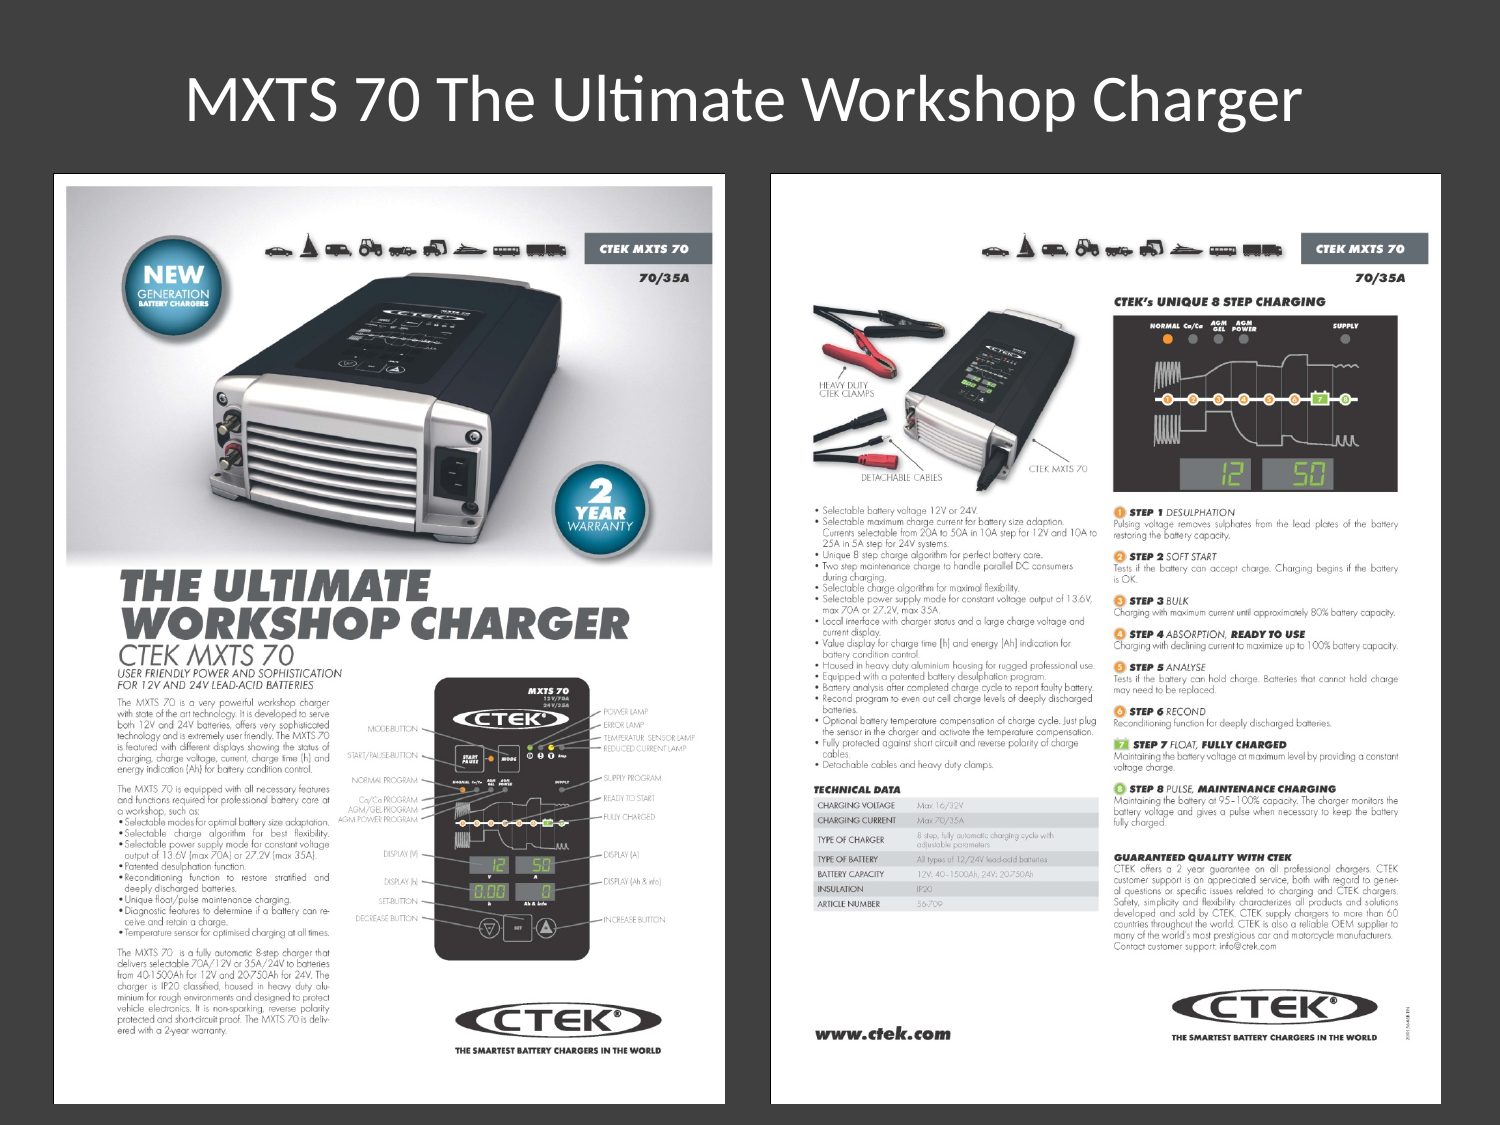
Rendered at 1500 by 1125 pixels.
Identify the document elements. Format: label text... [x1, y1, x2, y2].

text_box MXTS 70 The Ultimate Workshop Charger [169, 47, 1320, 143]
picture [53, 173, 725, 1104]
picture [770, 173, 1441, 1104]
text_box [0, 0, 1500, 1125]
